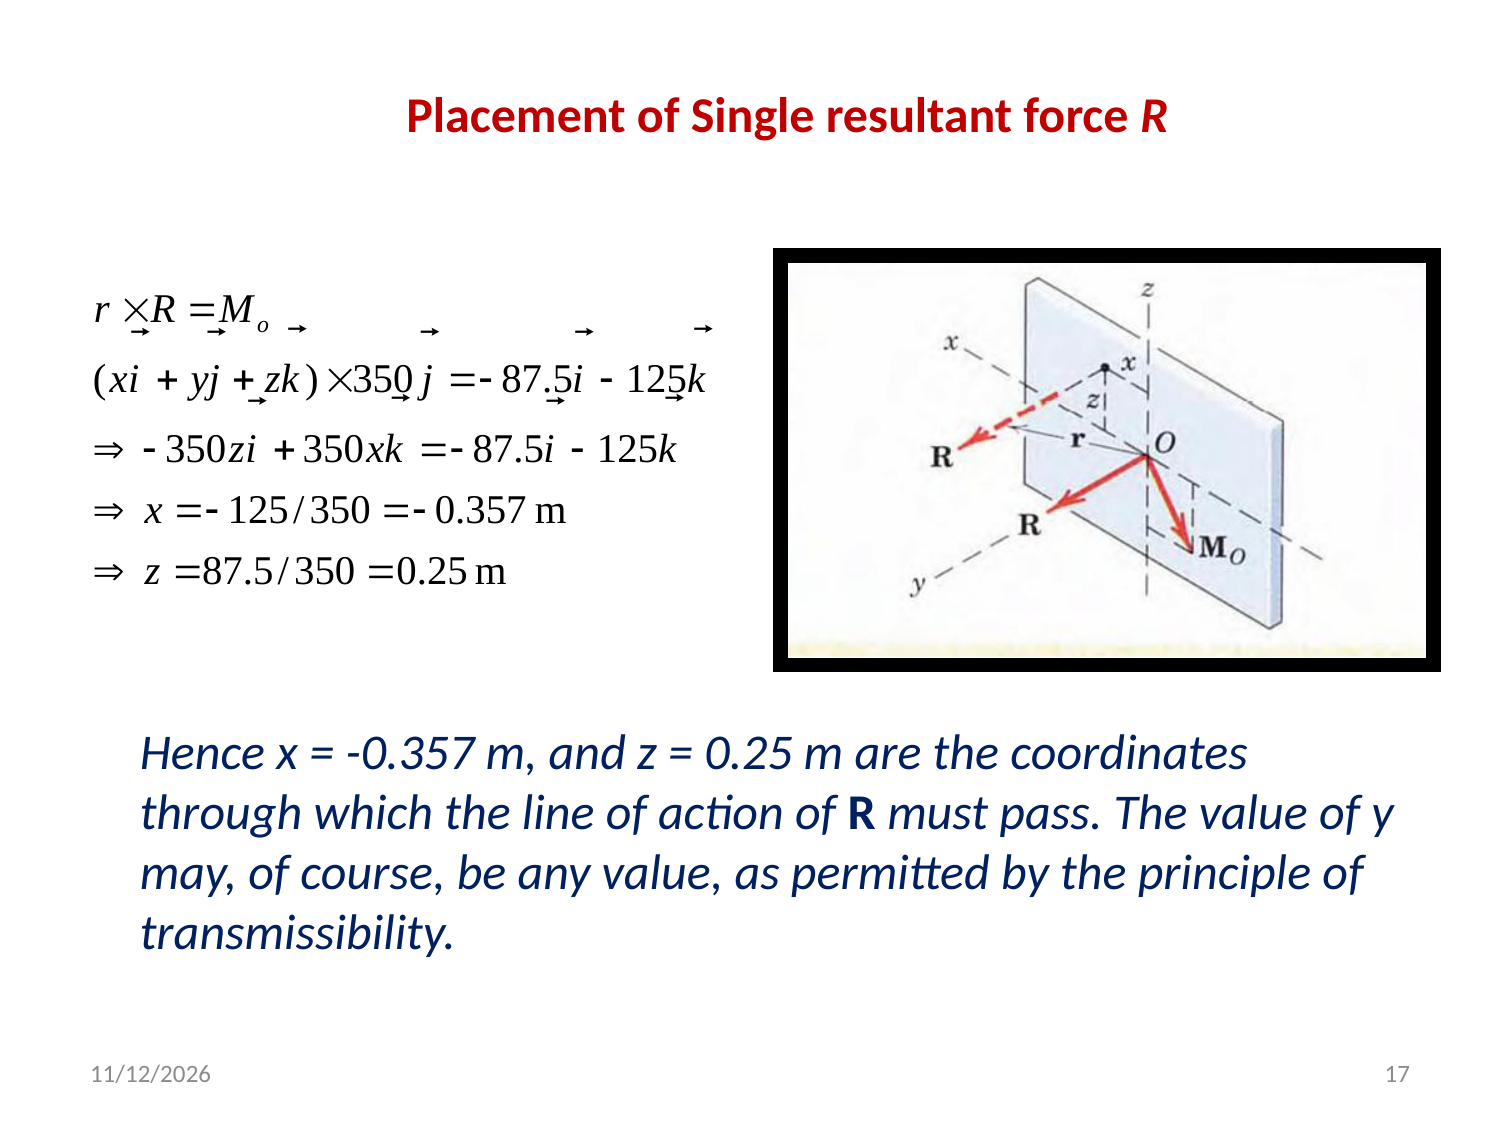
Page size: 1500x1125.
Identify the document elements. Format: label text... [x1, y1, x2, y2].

slide_number 17 [1074, 1042, 1425, 1103]
title [75, 45, 1425, 233]
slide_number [75, 1042, 425, 1103]
text_box Hence x = -0.357 m, and z = 0.25 m are the coordinates through which the line of action of R must pass. The value of y may, of course, be any value, as permitted by the principle of transmissibility. [124, 712, 1413, 968]
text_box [87, 274, 718, 595]
picture [787, 262, 1427, 658]
text_box Placement of Single resultant force R [187, 74, 1388, 150]
